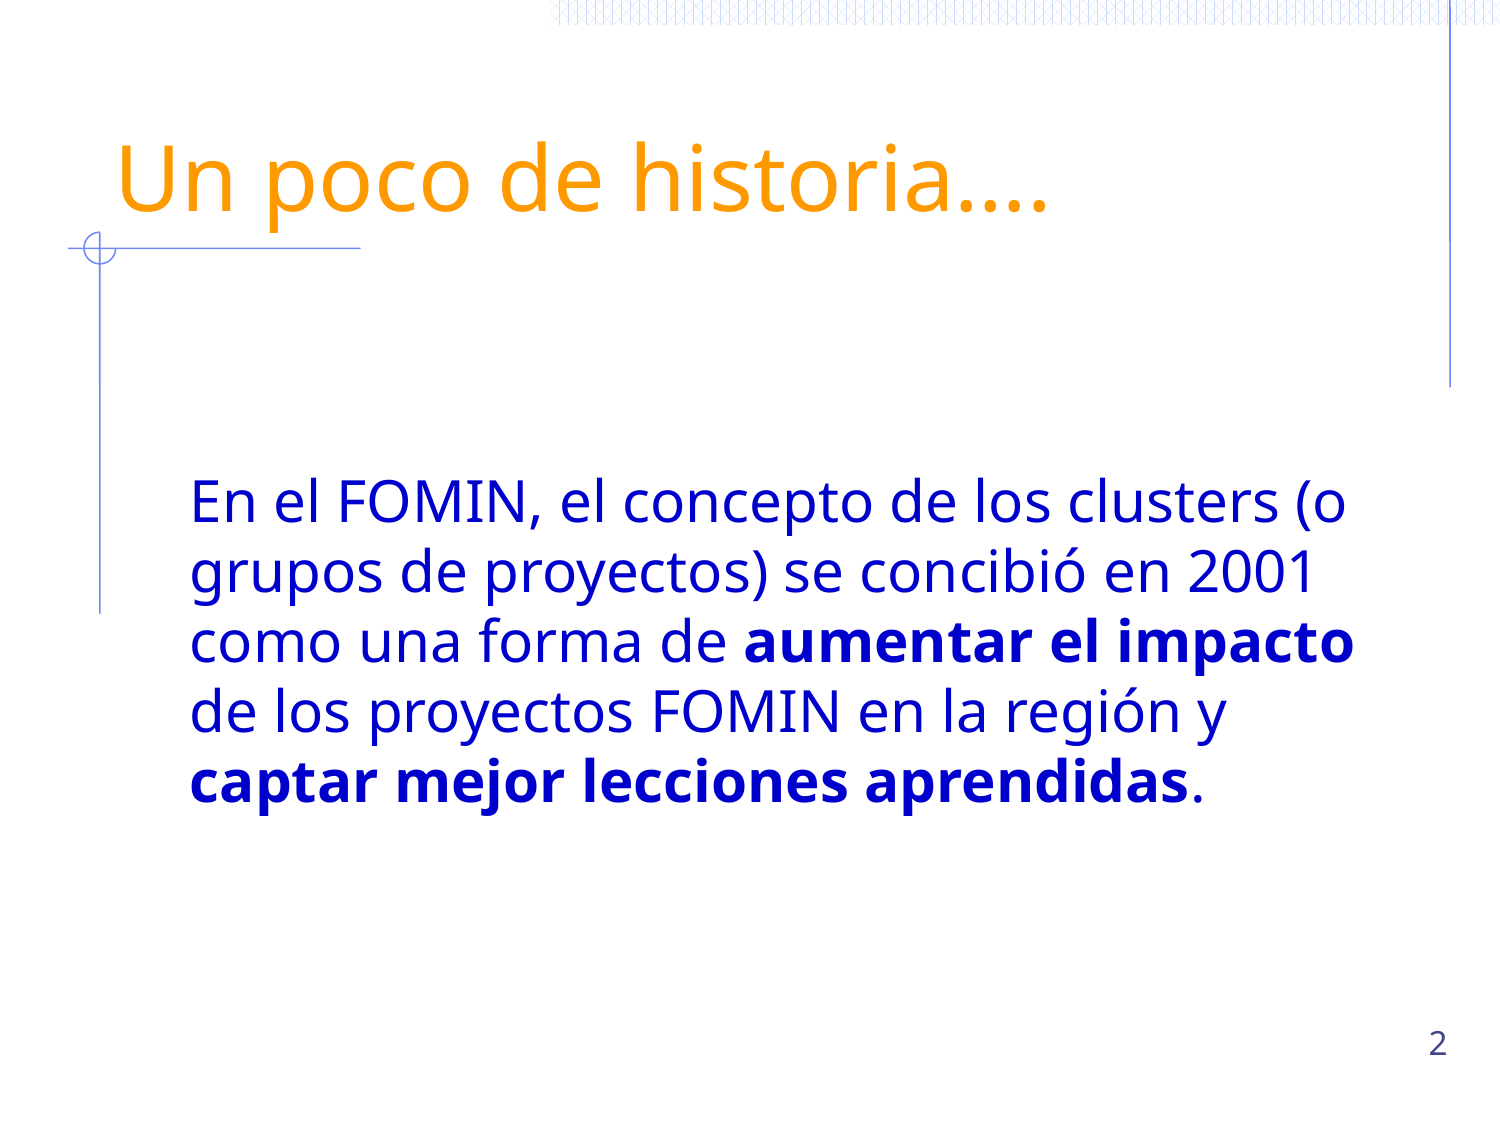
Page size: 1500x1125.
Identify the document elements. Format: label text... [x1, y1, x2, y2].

title Un poco de historia…. [99, 49, 1376, 238]
list En el FOMIN, el concepto de los clusters (o grupos de proyectos) se concibió en 2001 como una forma de aumentar el impacto de los proyectos FOMIN en la región y captar mejor lecciones aprendidas. [74, 374, 1438, 851]
slide_number 2 [1149, 999, 1463, 1076]
